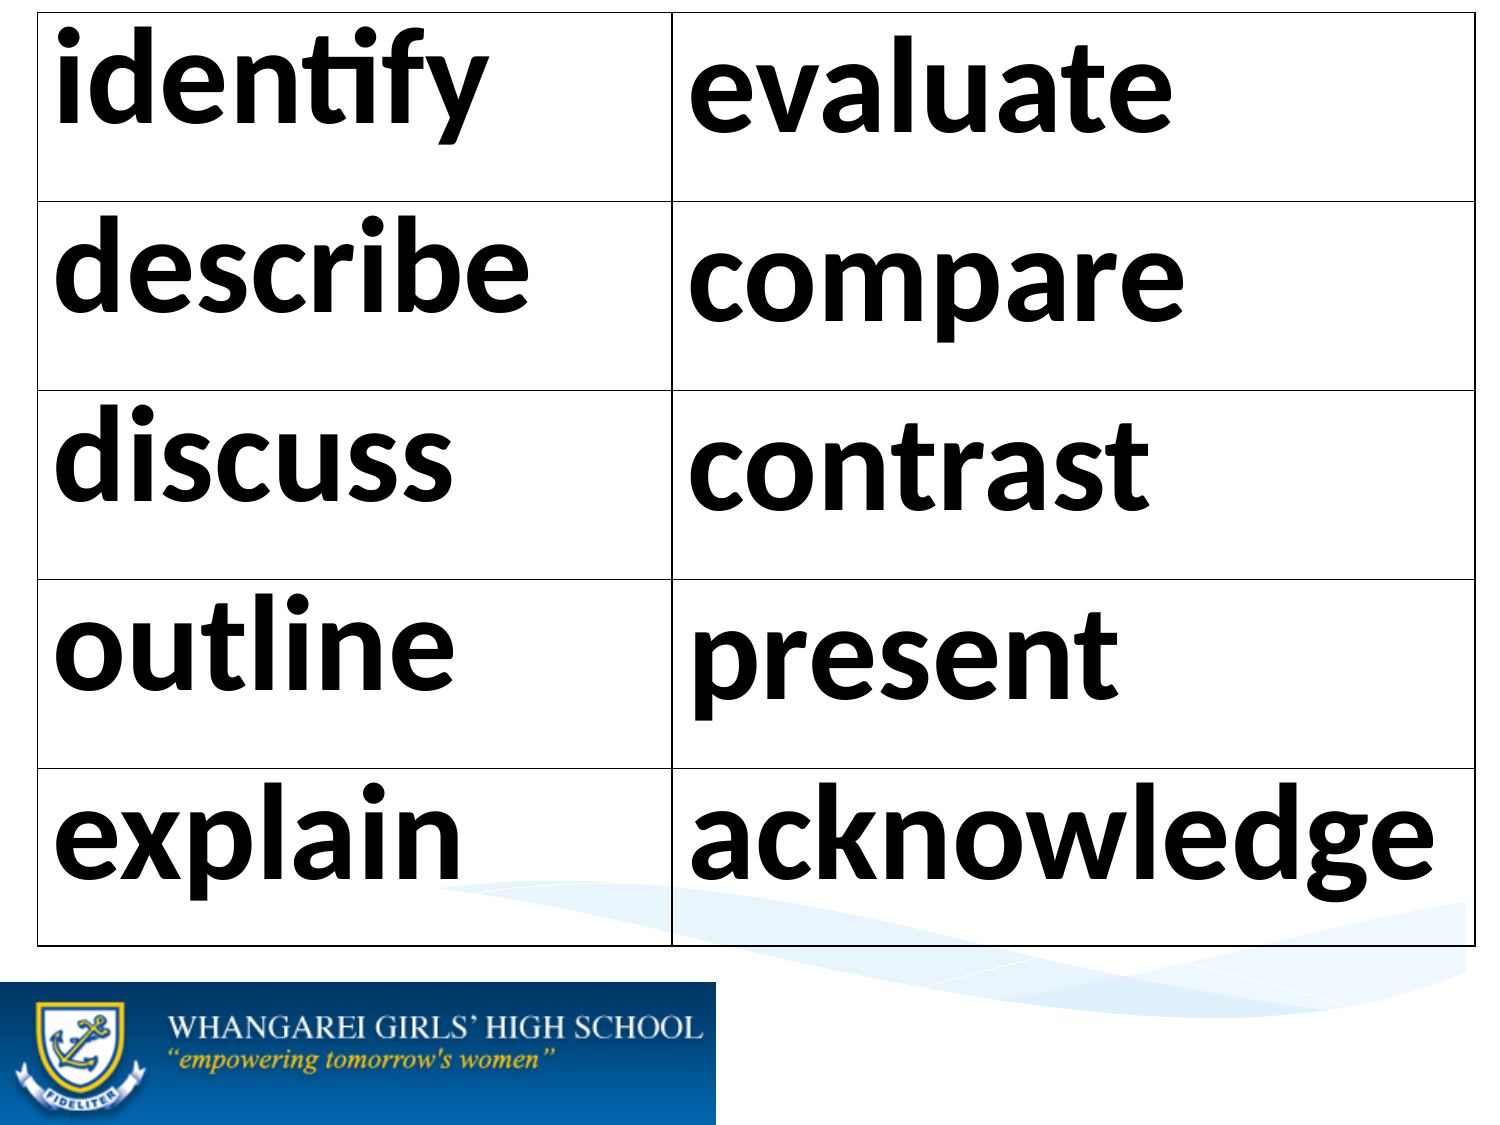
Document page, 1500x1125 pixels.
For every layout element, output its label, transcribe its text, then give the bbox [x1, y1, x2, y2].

picture [0, 982, 716, 1125]
table_header identify [38, 13, 671, 201]
table_cell acknowledge [673, 769, 1474, 945]
table_cell explain [38, 769, 671, 945]
table_cell compare [673, 202, 1474, 390]
table_cell present [673, 580, 1474, 768]
table_header evaluate [673, 13, 1474, 201]
table_cell outline [38, 580, 671, 768]
table_cell describe [38, 202, 671, 390]
table_cell contrast [673, 391, 1474, 579]
table_cell discuss [38, 391, 671, 579]
